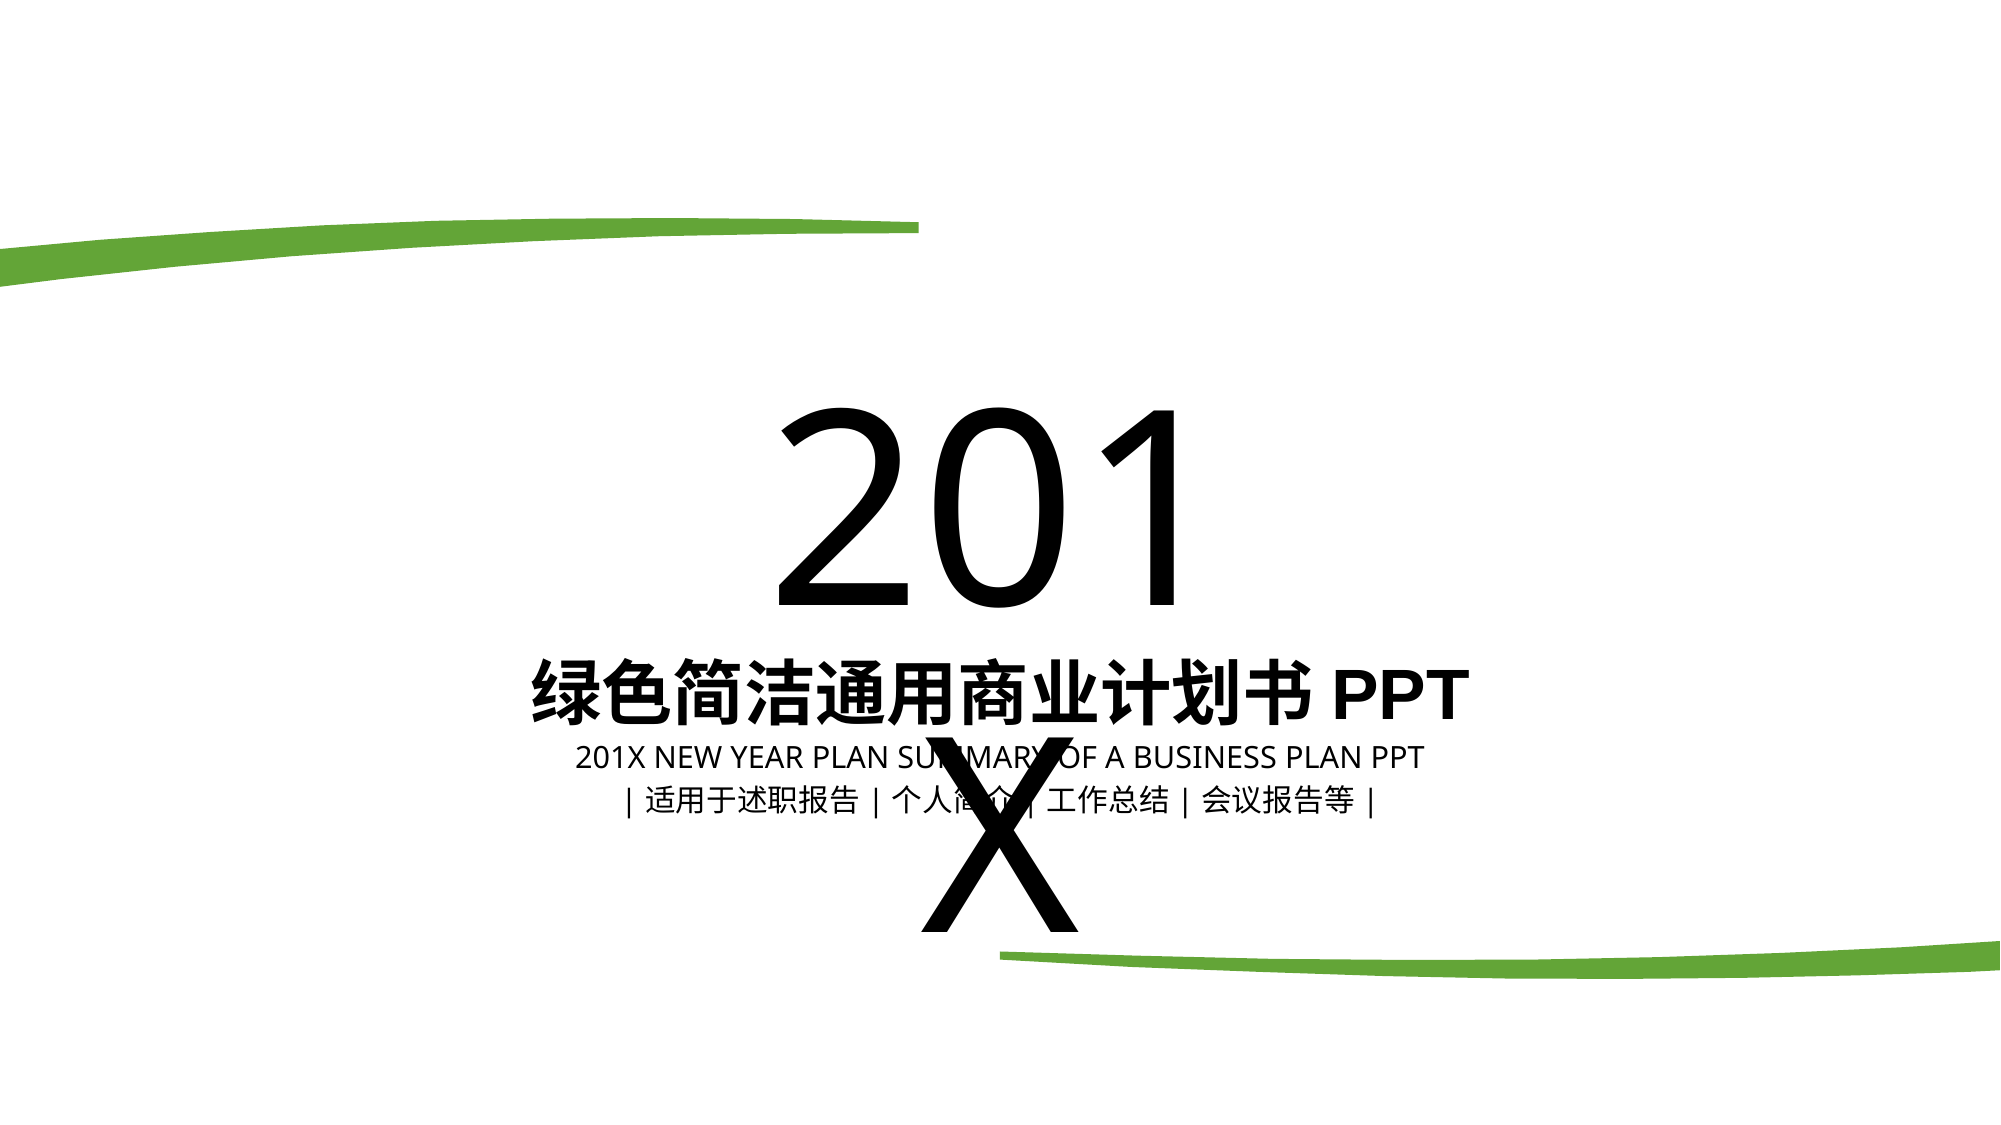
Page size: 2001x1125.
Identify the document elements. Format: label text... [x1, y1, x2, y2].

text_box [0, 218, 919, 287]
text_box [1269, 940, 2000, 979]
text_box 绿色简洁通用商业计划书PPT [514, 648, 731, 735]
text_box 绿色简洁通用商业计划书PPT [1269, 648, 1486, 735]
text_box 201X [731, 332, 1269, 987]
text_box 201X New Year plan summary of a business plan PPT |适用于述职报告|个人简介|工作总结|会议报告等| [1269, 738, 1479, 818]
text_box 201X New Year plan summary of a business plan PPT |适用于述职报告|个人简介|工作总结|会议报告等| [521, 738, 731, 818]
